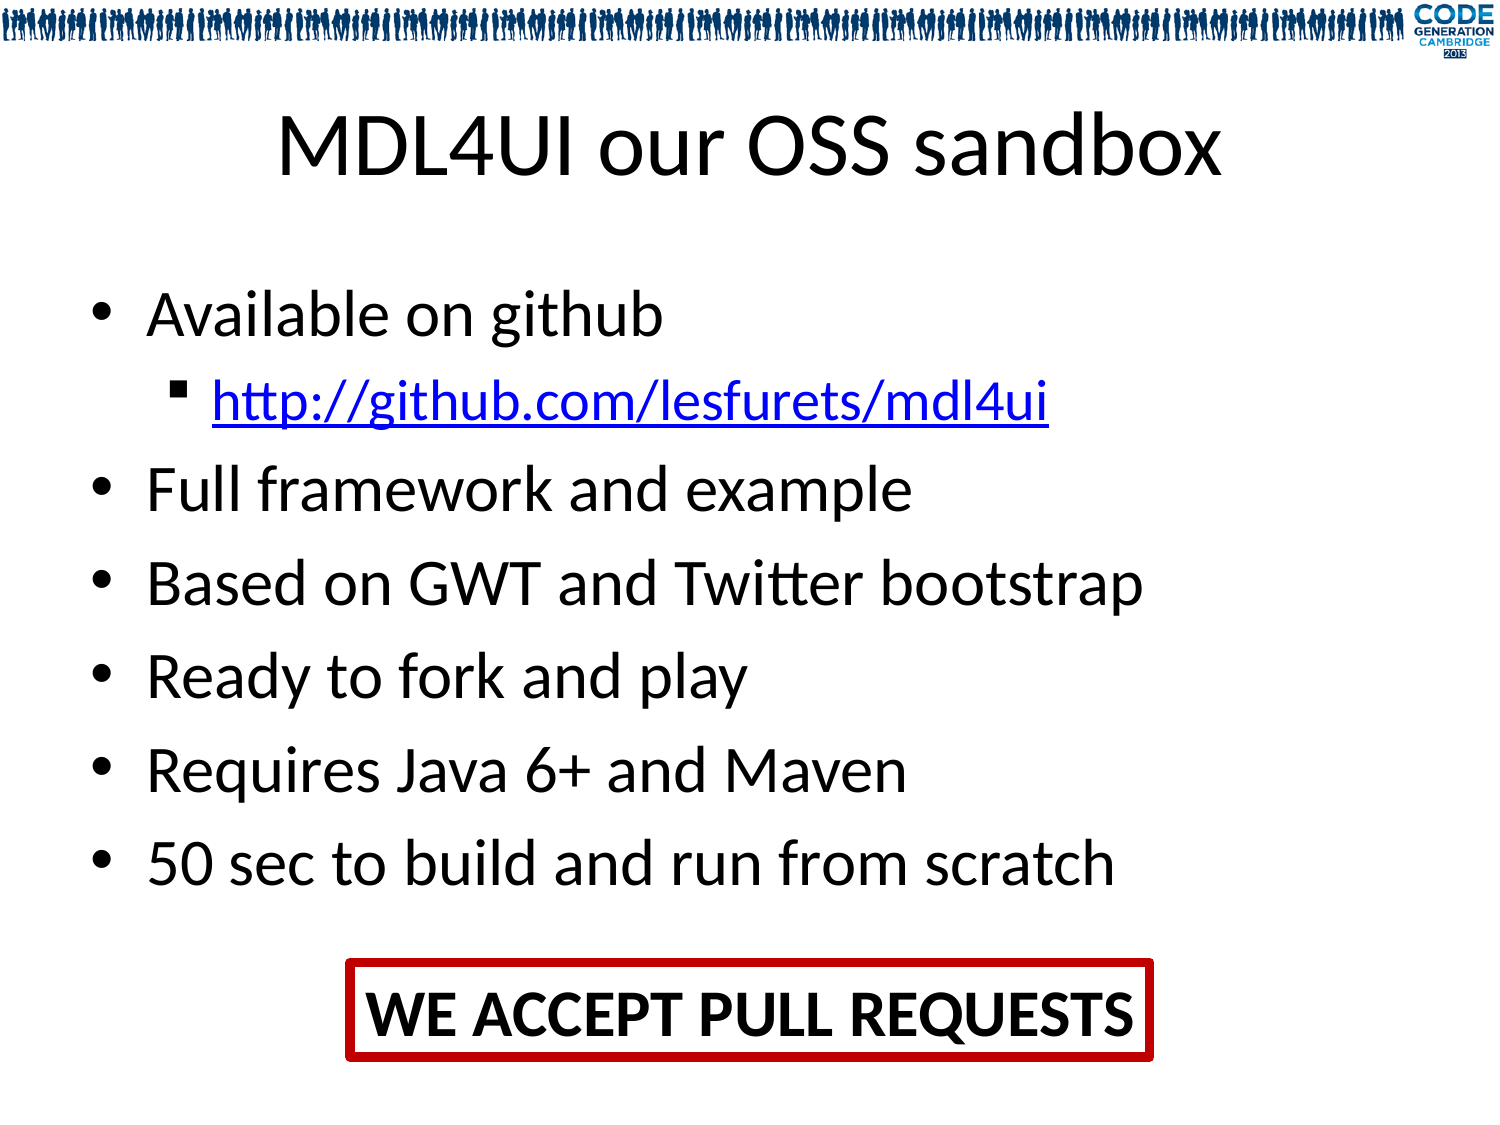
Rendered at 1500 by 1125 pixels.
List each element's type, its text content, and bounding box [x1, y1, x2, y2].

list Available on github http://github.com/lesfurets/mdl4ui Full framework and example Based on GWT and Twitter bootstrap Ready to fork and play Requires Java 6+ and Maven 50 sec to build and run from scratch [75, 262, 1425, 1005]
title MDL4UI our OSS sandbox [75, 45, 1425, 233]
picture [0, 0, 1500, 75]
text_box WE ACCEPT PULL REQUESTS [350, 962, 1150, 1058]
